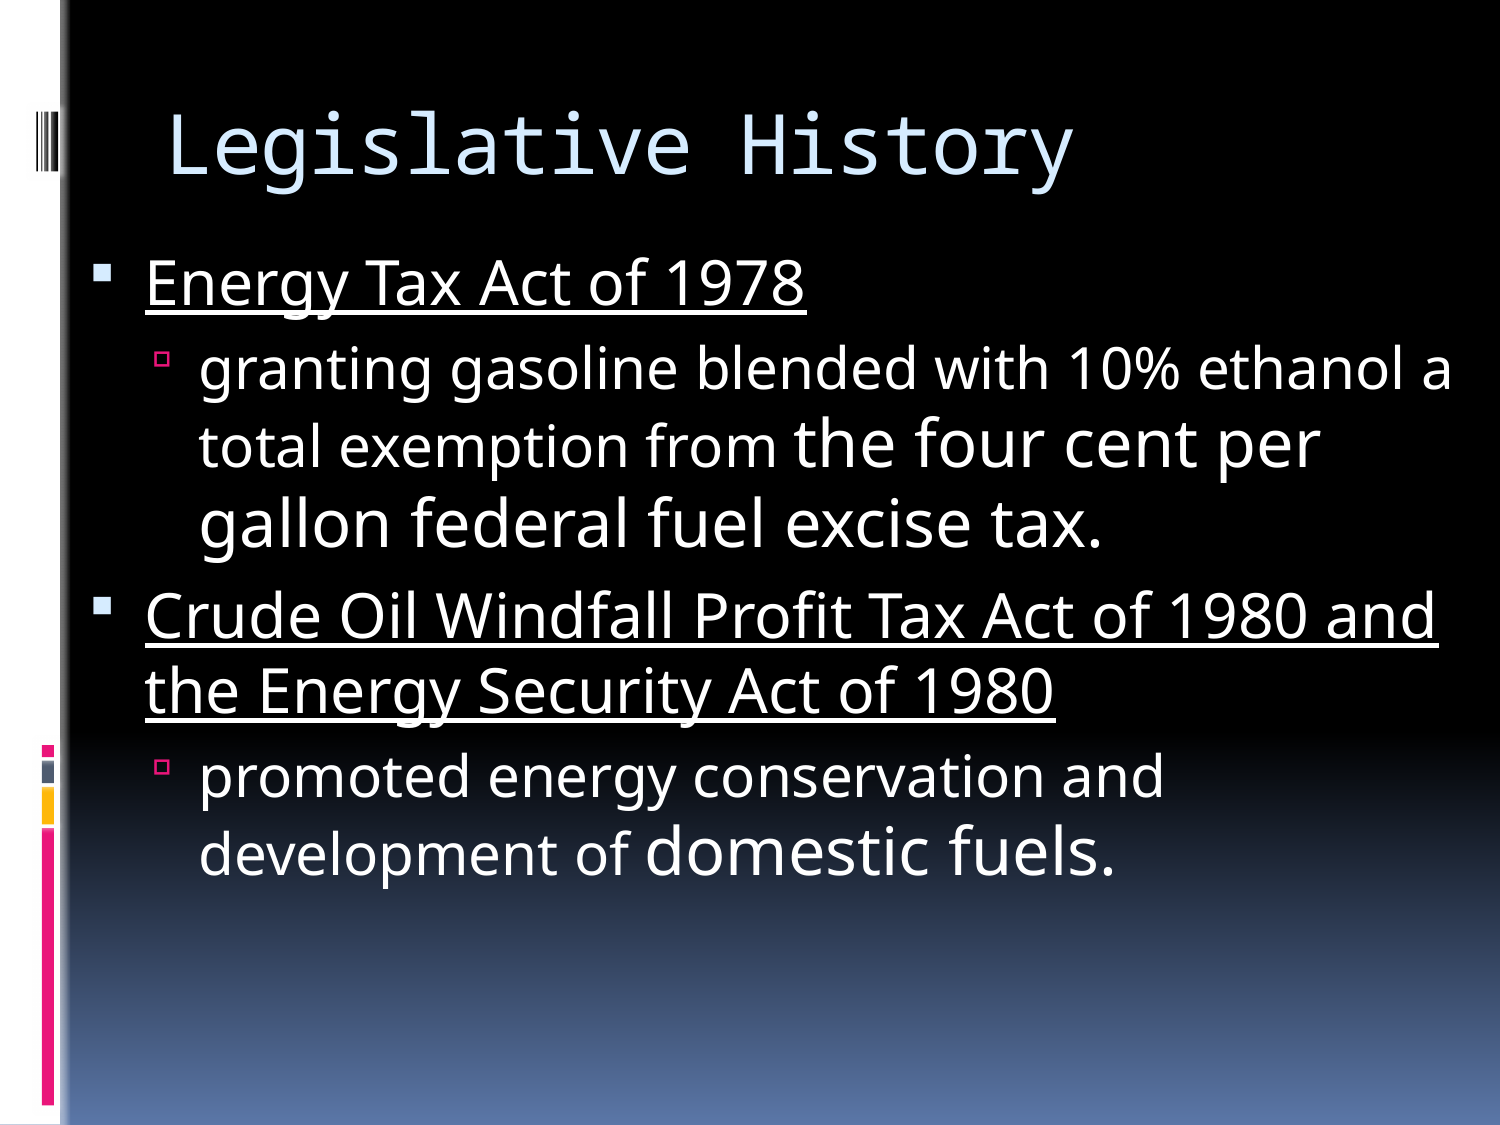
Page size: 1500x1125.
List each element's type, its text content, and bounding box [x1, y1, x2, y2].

title Legislative History [150, 83, 1425, 234]
list Energy Tax Act of 1978 granting gasoline blended with 10% ethanol a total exemption from the four cent per gallon federal fuel excise tax. Crude Oil Windfall Profit Tax Act of 1980 and the Energy Security Act of 1980 promoted energy conservation and development of domestic fuels. [62, 235, 1500, 986]
